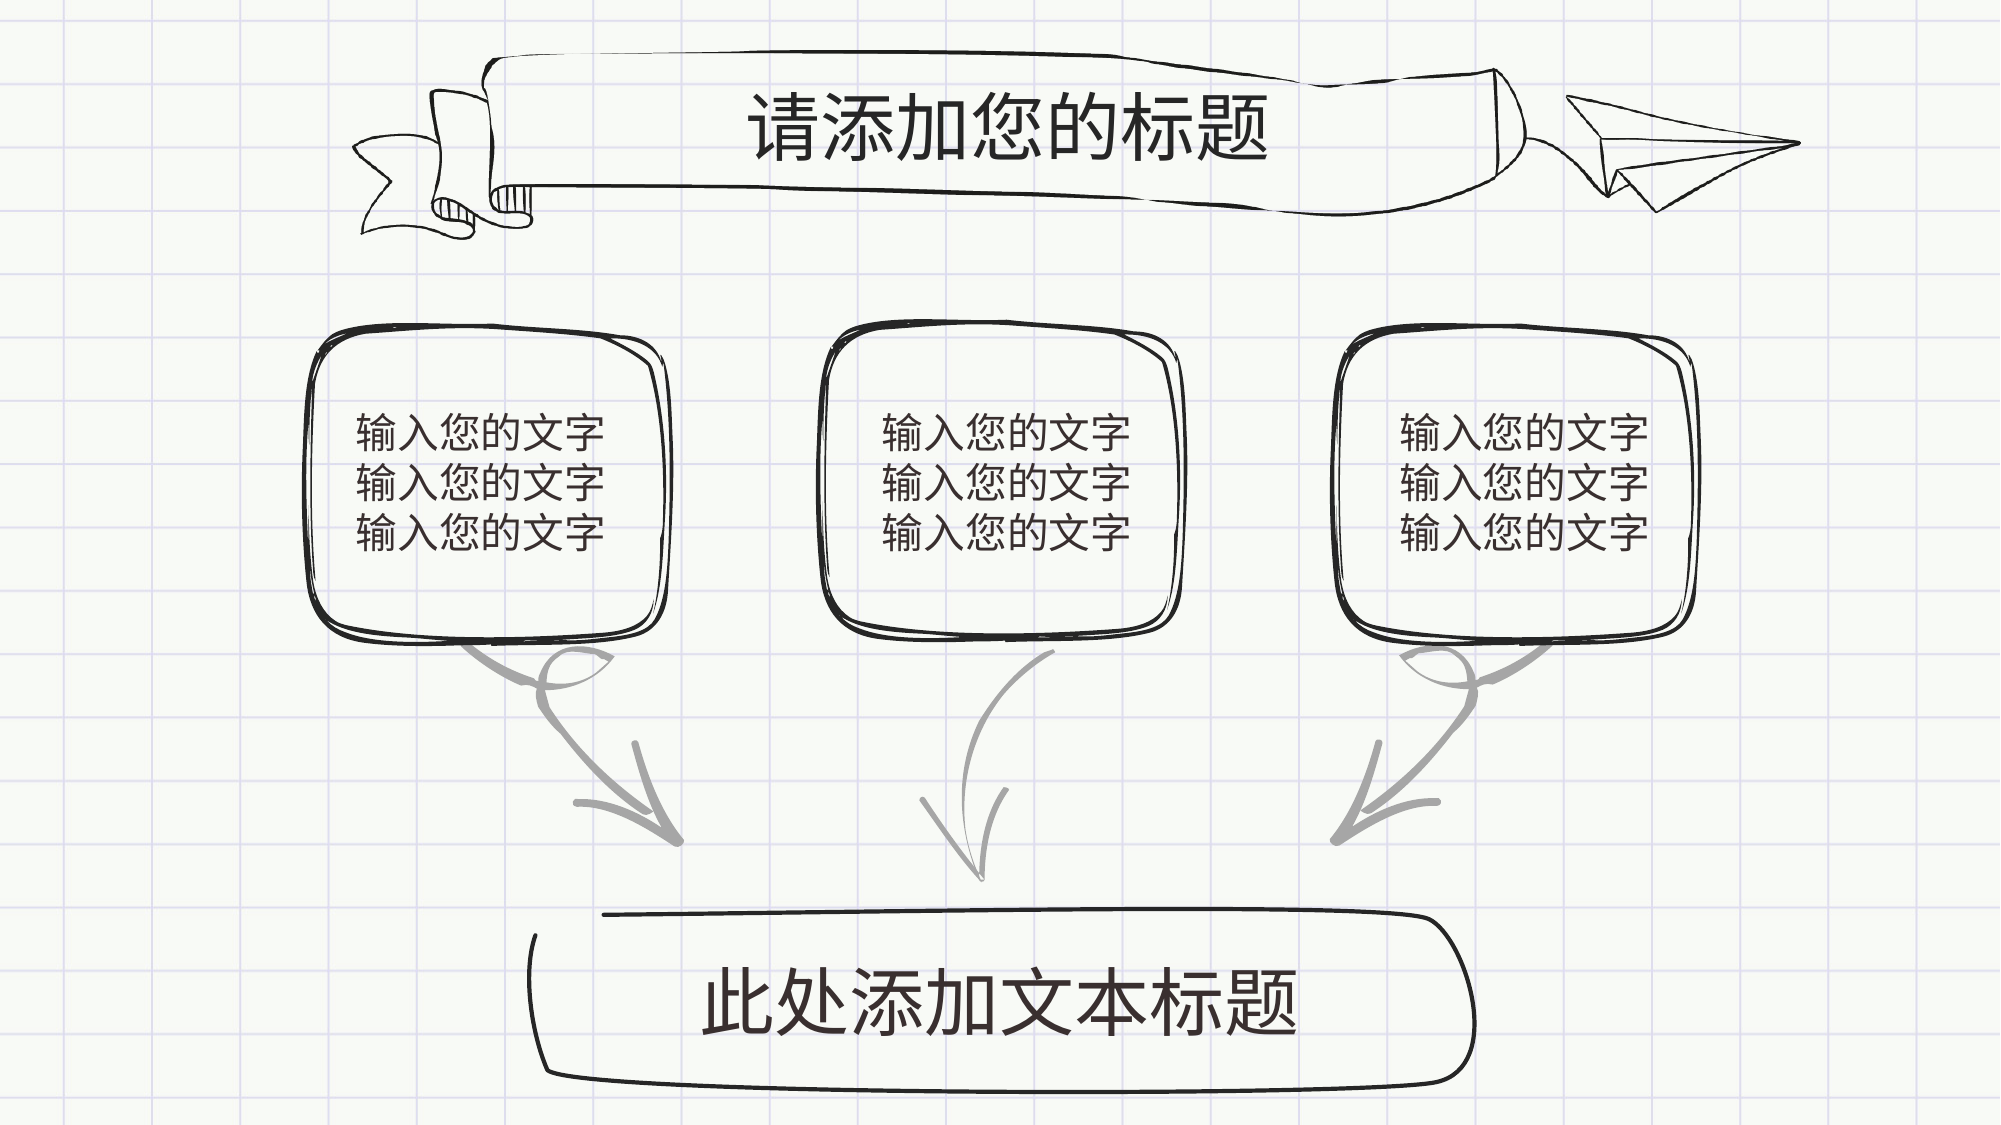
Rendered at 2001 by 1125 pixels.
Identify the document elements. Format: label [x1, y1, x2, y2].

picture [352, 50, 1801, 240]
text_box [1312, 659, 1573, 827]
text_box [814, 315, 1213, 644]
text_box [1328, 318, 1730, 647]
text_box [919, 646, 1056, 883]
text_box [441, 660, 701, 828]
text_box [529, 908, 1475, 1093]
text_box [300, 318, 686, 647]
